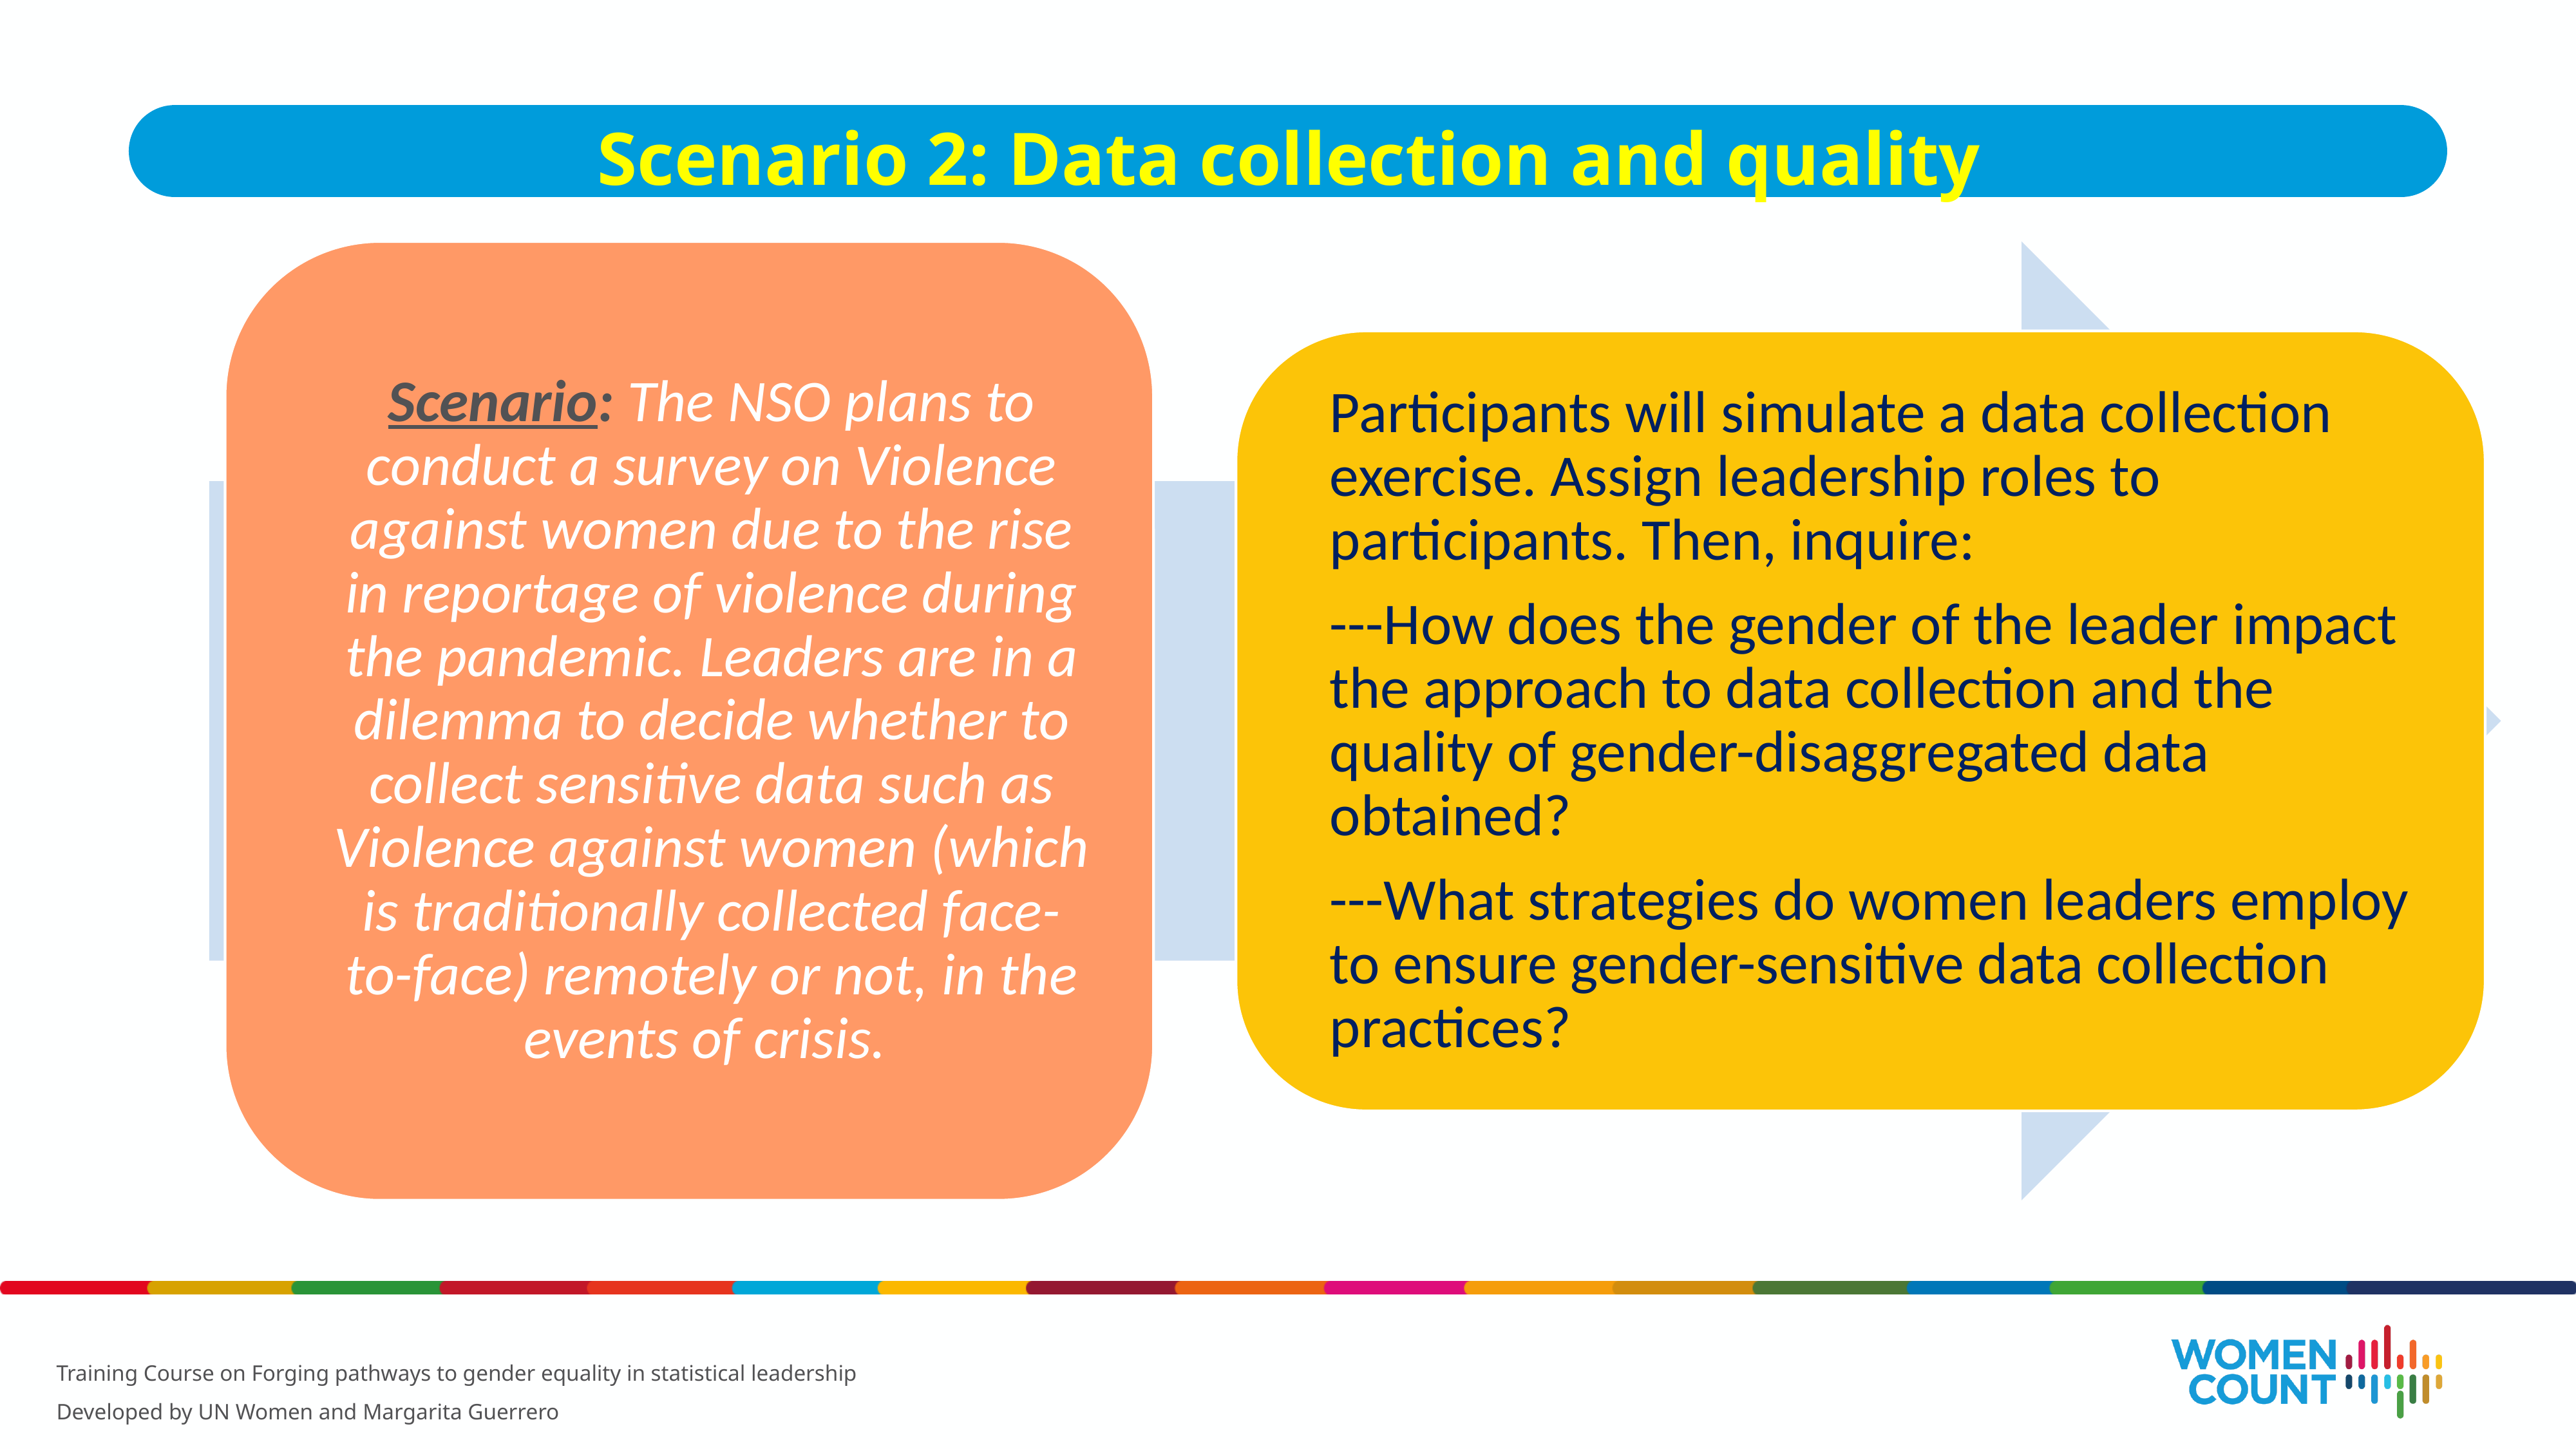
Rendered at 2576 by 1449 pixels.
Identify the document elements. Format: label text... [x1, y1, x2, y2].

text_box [209, 241, 2501, 1201]
list Scenario 2: Data collection and quality [167, 112, 2411, 201]
text_box Training Course on Forging pathways to gender equality in statistical leadership Developed by UN Women and Margarita Guerrero [56, 1347, 1658, 1449]
